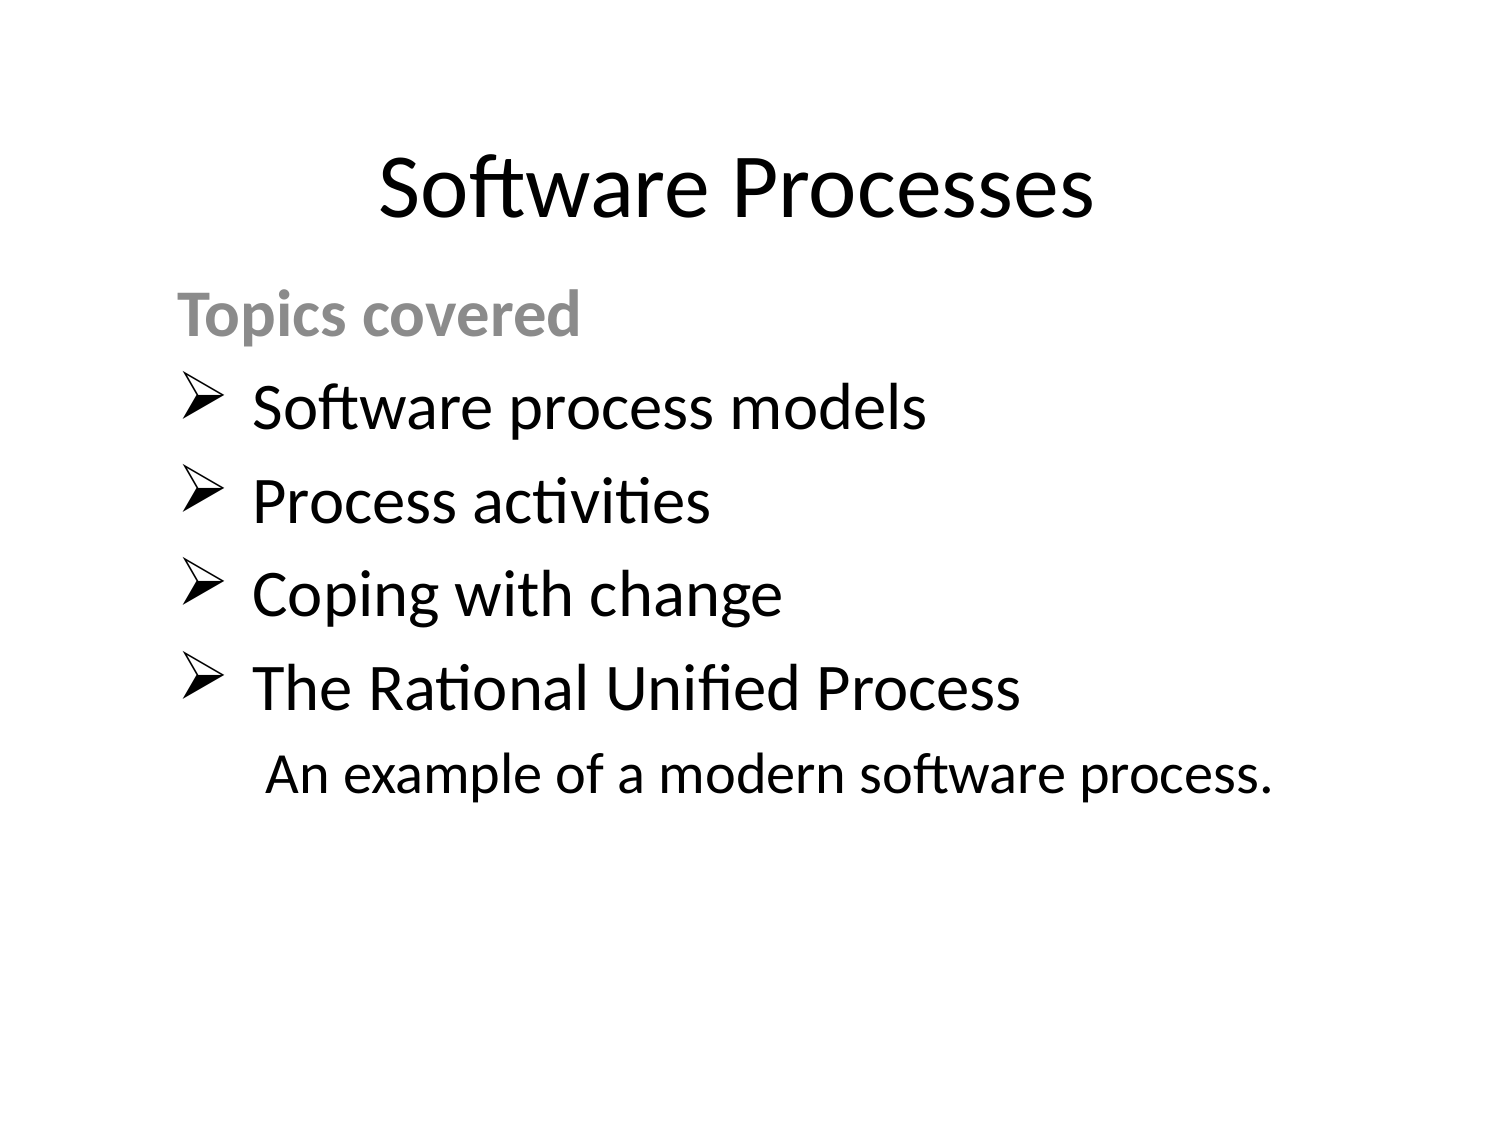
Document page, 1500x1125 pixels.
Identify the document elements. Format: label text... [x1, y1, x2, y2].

subtitle Topics covered Software process models Process activities Coping with change The Rational Unified Process An example of a modern software process. [162, 262, 1338, 1050]
title Software Processes [99, 112, 1375, 250]
